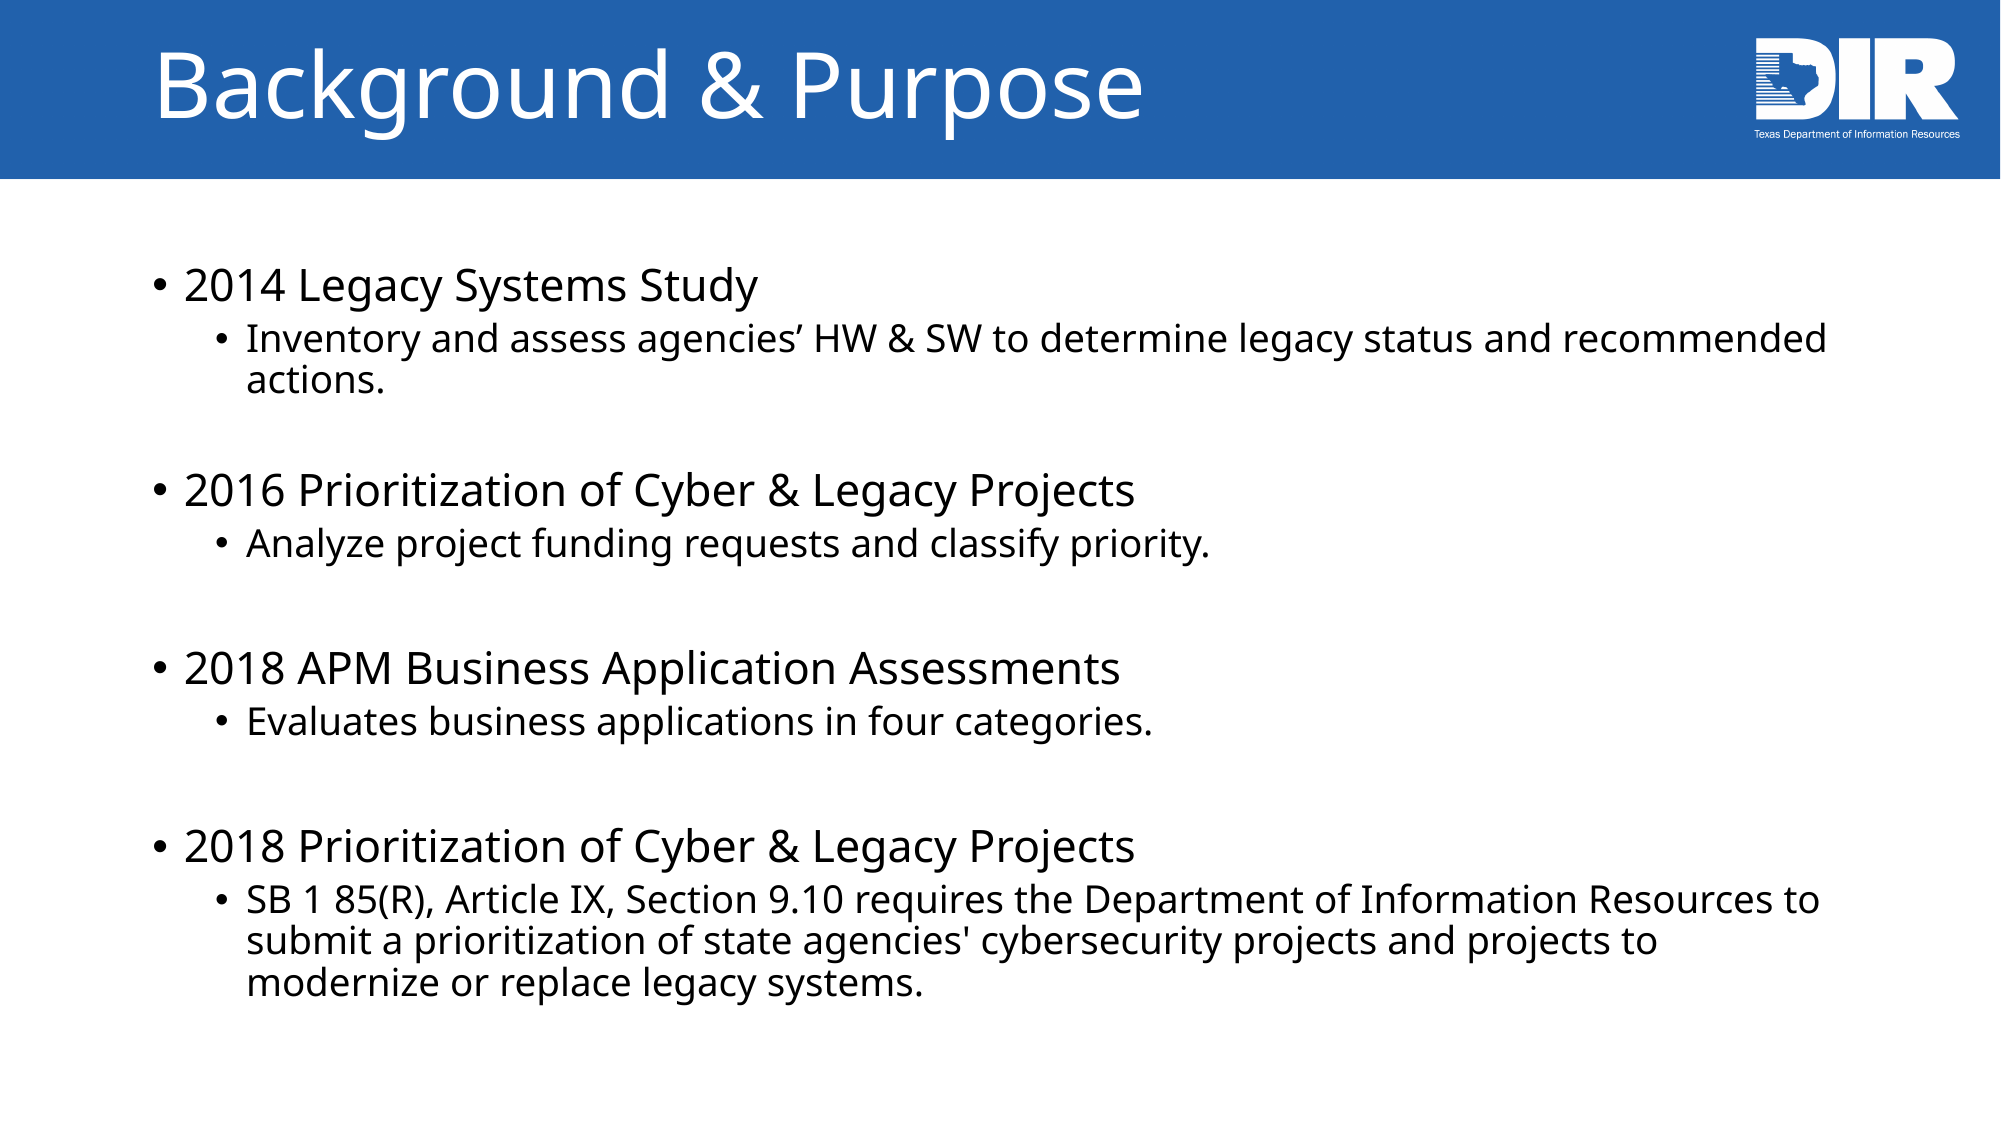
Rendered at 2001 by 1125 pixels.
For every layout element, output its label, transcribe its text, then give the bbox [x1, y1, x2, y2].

list 2014 Legacy Systems Study Inventory and assess agencies’ HW & SW to determine legacy status and recommended actions. 2016 Prioritization of Cyber & Legacy Projects Analyze project funding requests and classify priority. 2018 APM Business Application Assessments Evaluates business applications in four categories. 2018 Prioritization of Cyber & Legacy Projects SB 1 85(R), Article IX, Section 9.10 requires the Department of Information Resources to submit a prioritization of state agencies' cybersecurity projects and projects to modernize or replace legacy systems. [137, 255, 1863, 1014]
title Background & Purpose [137, 0, 1863, 179]
picture [0, 0, 2001, 1125]
